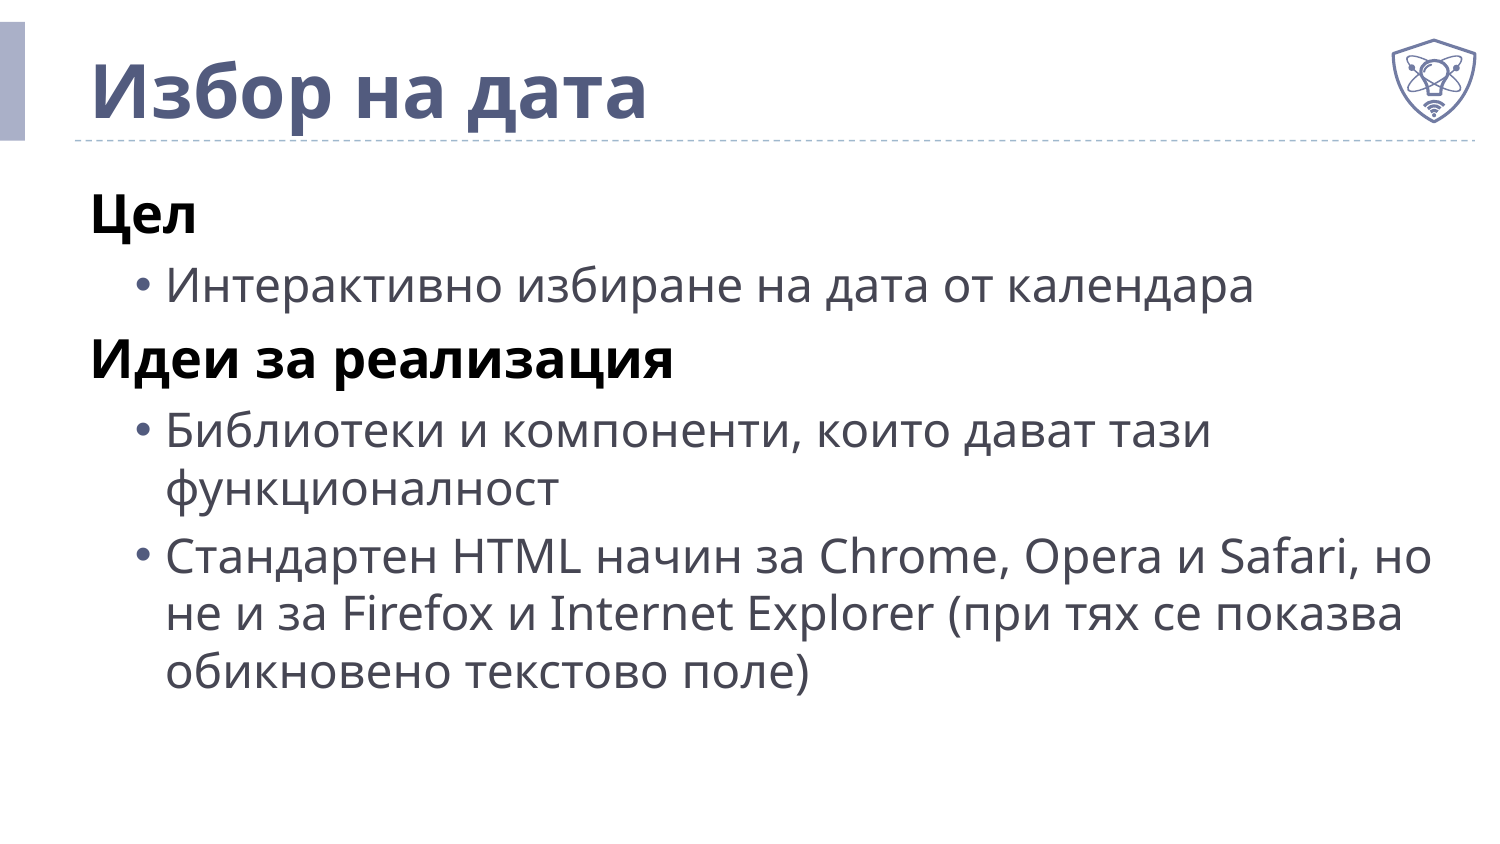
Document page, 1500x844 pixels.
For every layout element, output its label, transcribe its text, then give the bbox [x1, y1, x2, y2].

title Избор на дата [75, 18, 1475, 141]
list Цел Интерактивно избиране на дата от календара Идеи за реализация Библиотеки и компоненти, които дават тази функционалност Стандартен HTML начин за Chrome, Opera и Safari, но не и за Firefox и Internet Explorer (при тях се показва обикновено текстово поле) [75, 171, 1475, 835]
